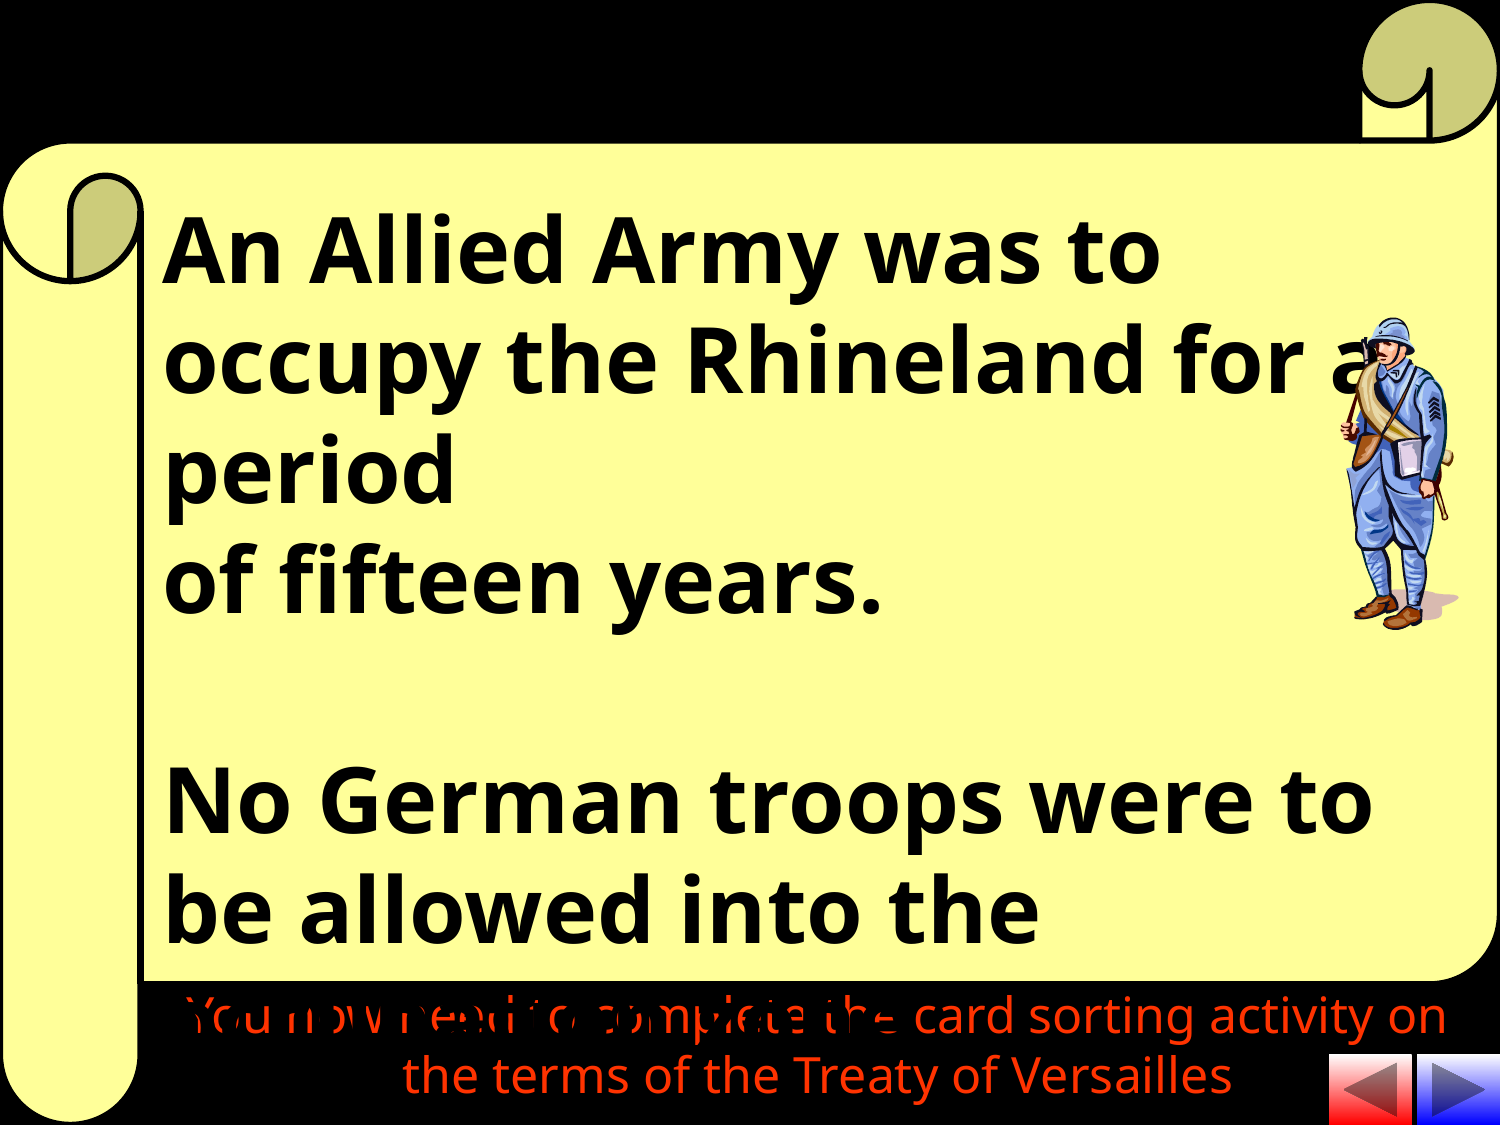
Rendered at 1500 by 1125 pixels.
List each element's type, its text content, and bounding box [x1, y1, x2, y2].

picture [1340, 314, 1462, 634]
text_box [1417, 1054, 1500, 1125]
text_box [1328, 1054, 1412, 1125]
text_box You now need to complete the card sorting activity on the terms of the Treaty of Versailles [135, 985, 1328, 1111]
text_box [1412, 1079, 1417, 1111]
text_box [0, 0, 1500, 1125]
text_box An Allied Army was to occupy the Rhineland for a period of fifteen years. No German troops were to be allowed into the occupation zone. [147, 184, 1500, 1079]
